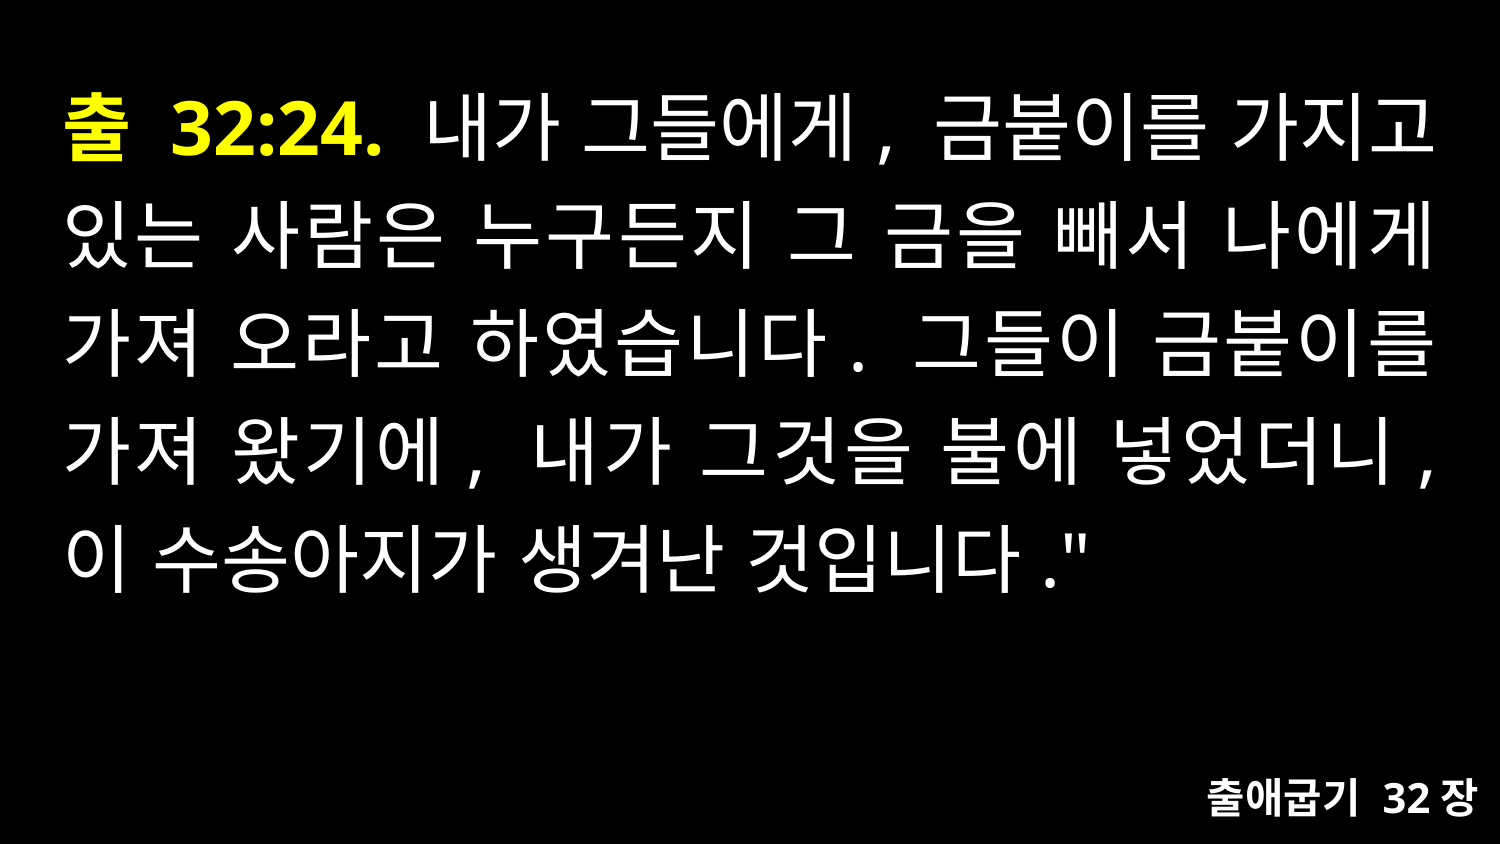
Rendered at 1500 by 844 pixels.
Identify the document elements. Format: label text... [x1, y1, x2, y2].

subtitle 출애굽기 32장 [916, 770, 1500, 844]
title 출 32:24. 내가 그들에게, 금붙이를 가지고 있는 사람은 누구든지 그 금을 빼서 나에게 가져 오라고 하였습니다. 그들이 금붙이를 가져 왔기에, 내가 그것을 불에 넣었더니, 이 수송아지가 생겨난 것입니다." [0, 0, 1500, 844]
